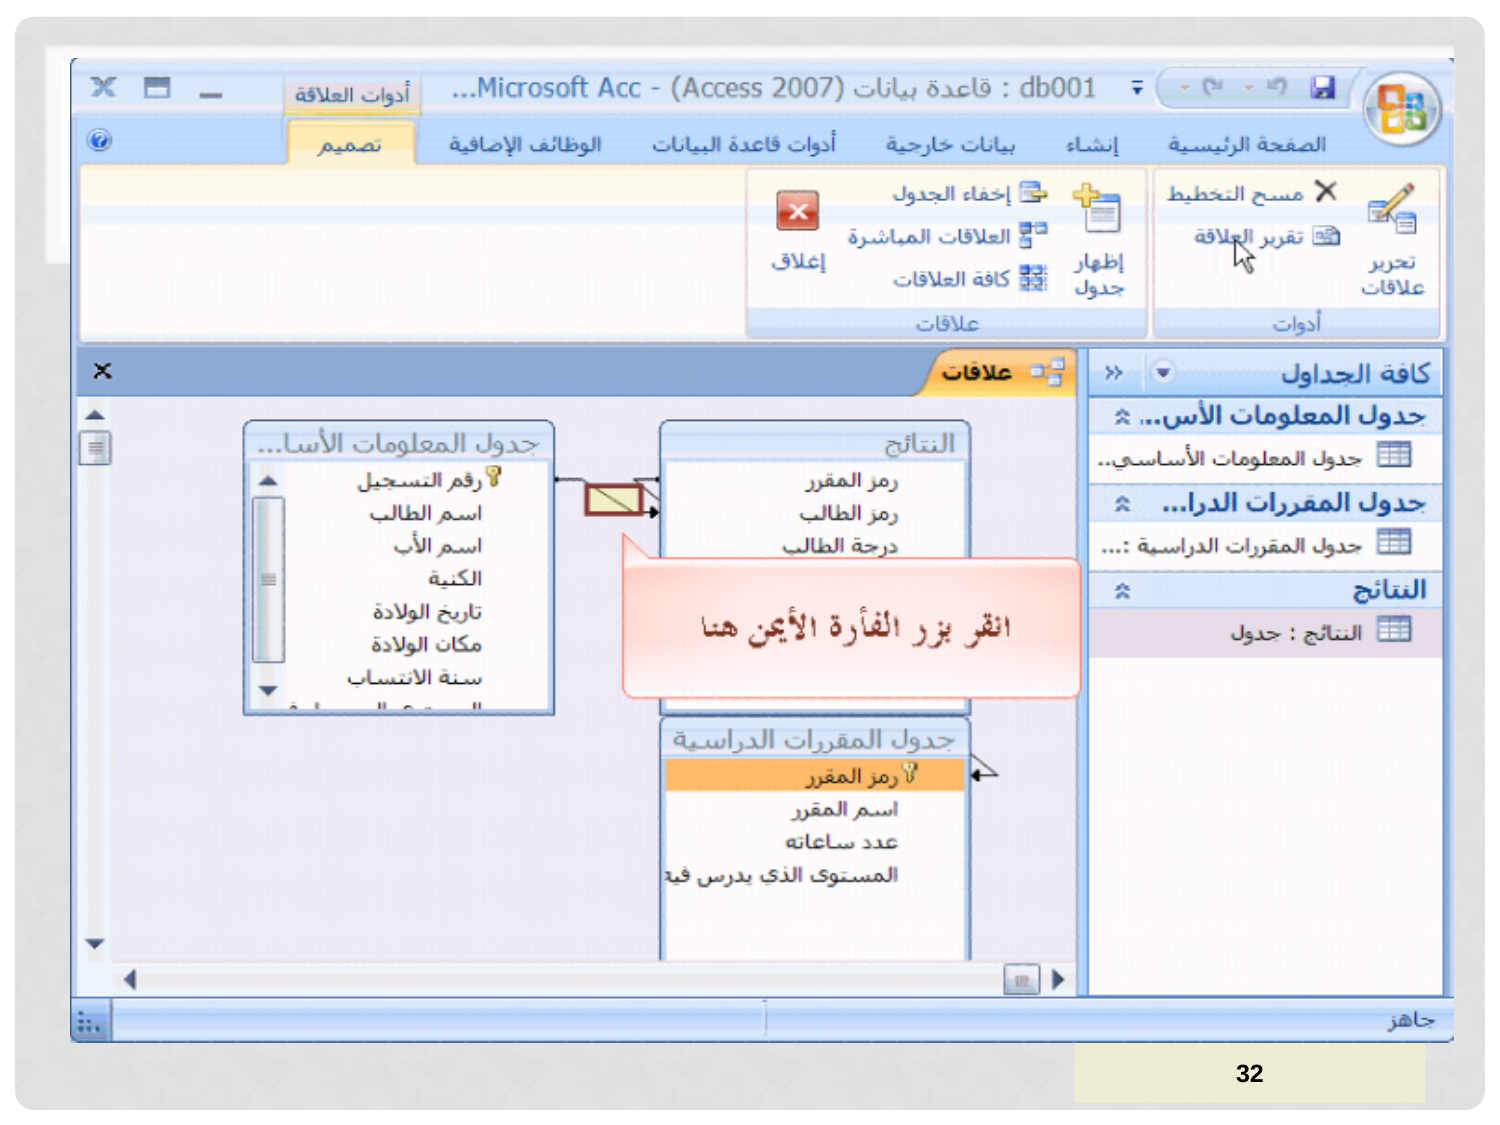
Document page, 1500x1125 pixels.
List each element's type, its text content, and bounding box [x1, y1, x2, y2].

slide_number 32 [1074, 1044, 1425, 1103]
picture [70, 58, 1454, 1044]
